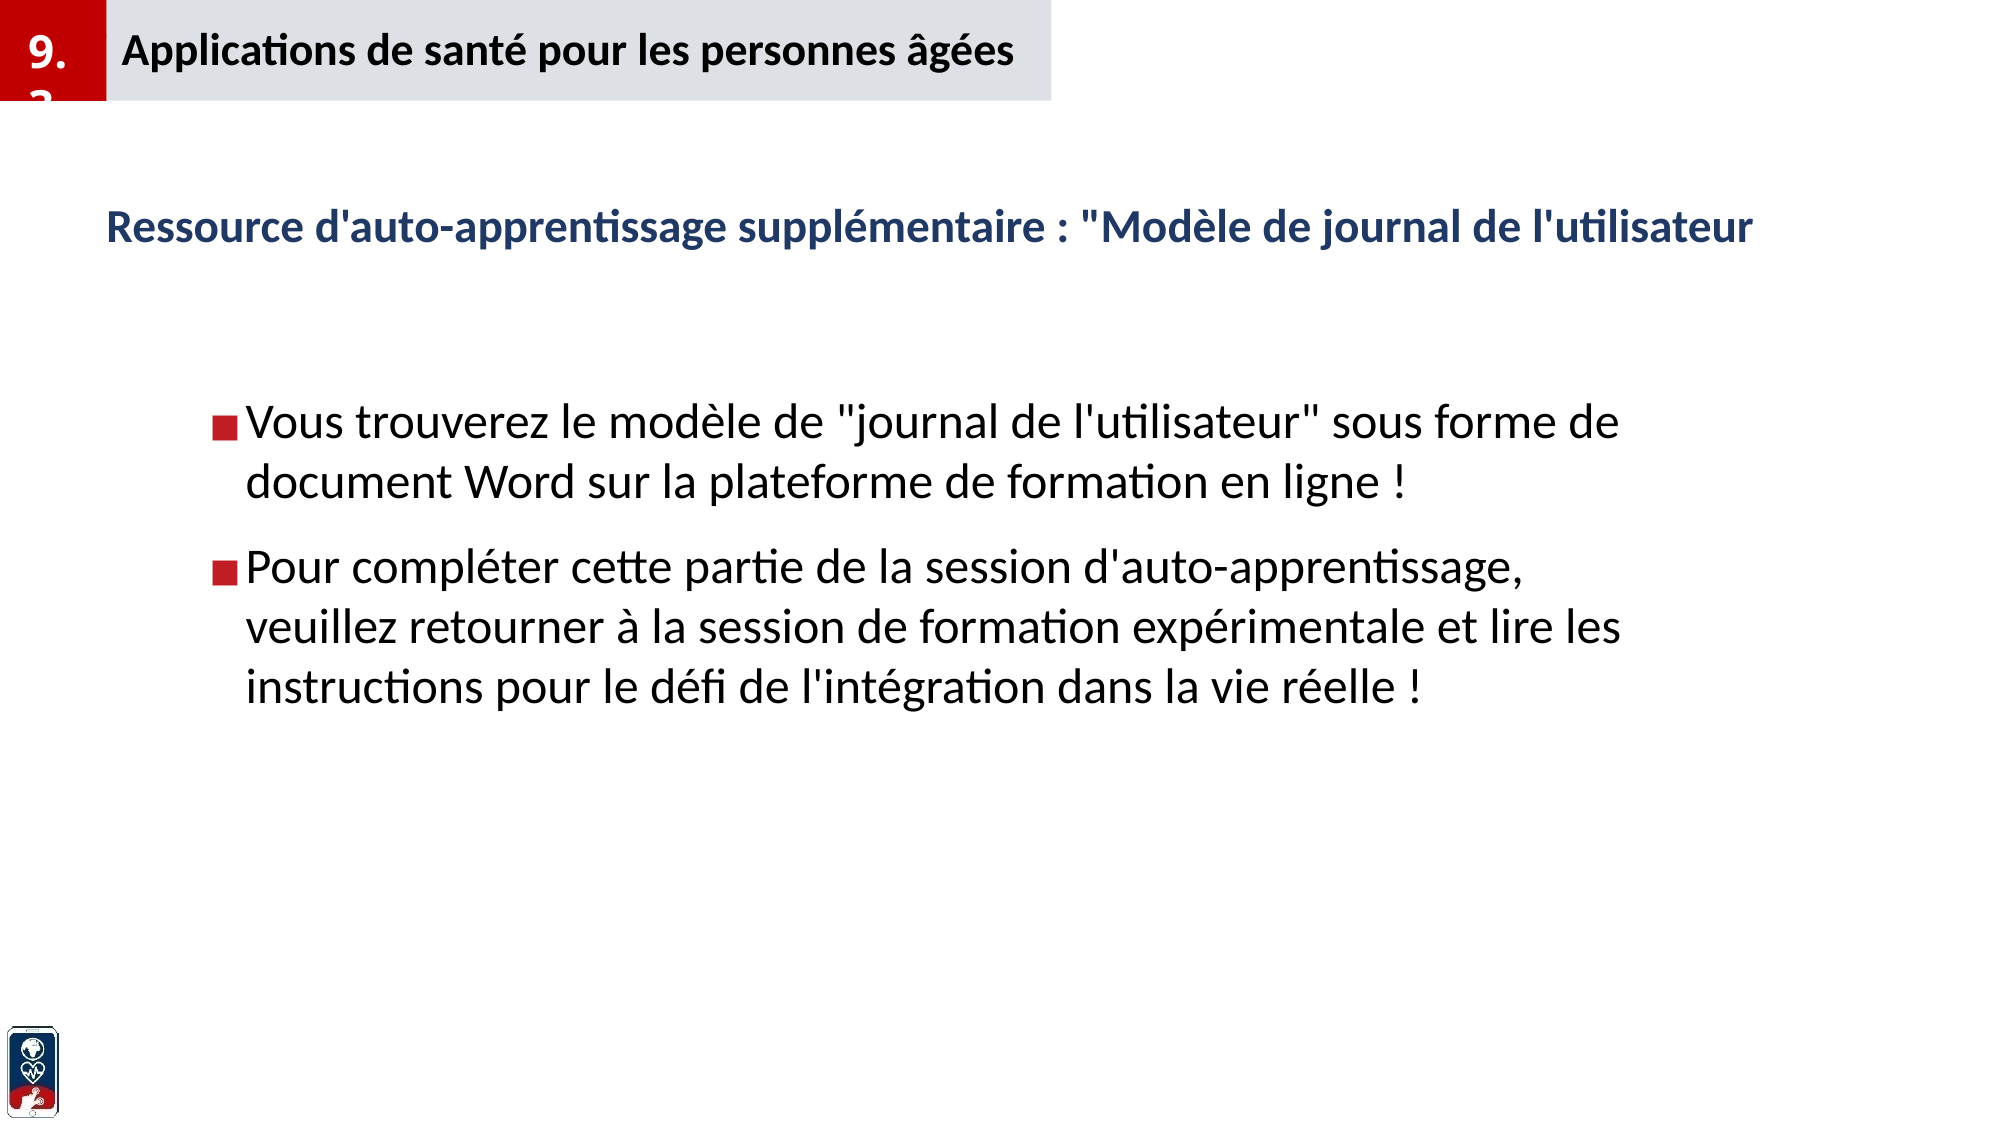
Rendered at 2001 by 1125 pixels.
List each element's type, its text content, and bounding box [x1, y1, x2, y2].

text_box Applications de santé pour les personnes âgées [106, 0, 1052, 101]
list Vous trouverez le modèle de "journal de l'utilisateur" sous forme de document Word sur la plateforme de formation en ligne ! Pour compléter cette partie de la session d'auto-apprentissage, veuillez retourner à la session de formation expérimentale et lire les instructions pour le défi de l'intégration dans la vie réelle ! [193, 381, 1696, 1094]
picture [7, 1026, 59, 1118]
title Ressource d'auto-apprentissage supplémentaire : "Modèle de journal de l'utilisateur [91, 177, 1906, 277]
text_box 9.3 [13, 15, 107, 86]
text_box [0, 0, 106, 101]
